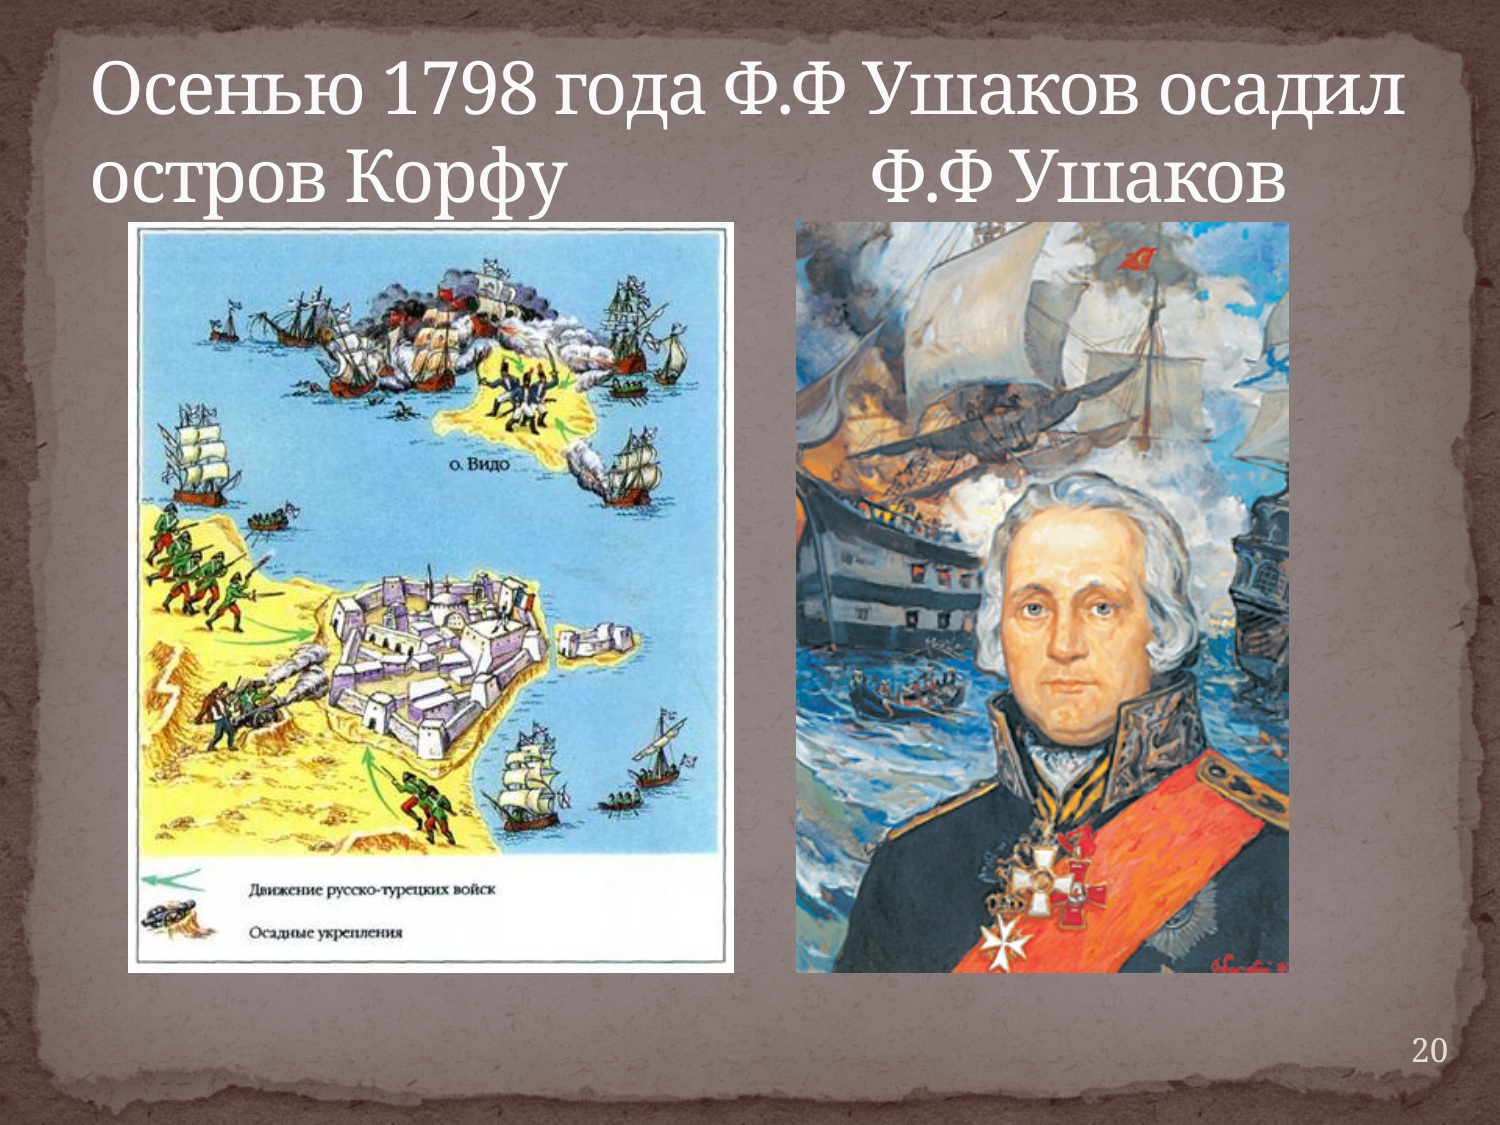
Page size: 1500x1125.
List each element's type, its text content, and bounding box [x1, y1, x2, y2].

picture [796, 222, 1290, 973]
title Осенью 1798 года Ф.Ф Ушаков осадил остров Корфу Ф.Ф Ушаков [74, 24, 1425, 225]
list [131, 225, 733, 972]
slide_number 20 [1379, 1014, 1480, 1089]
